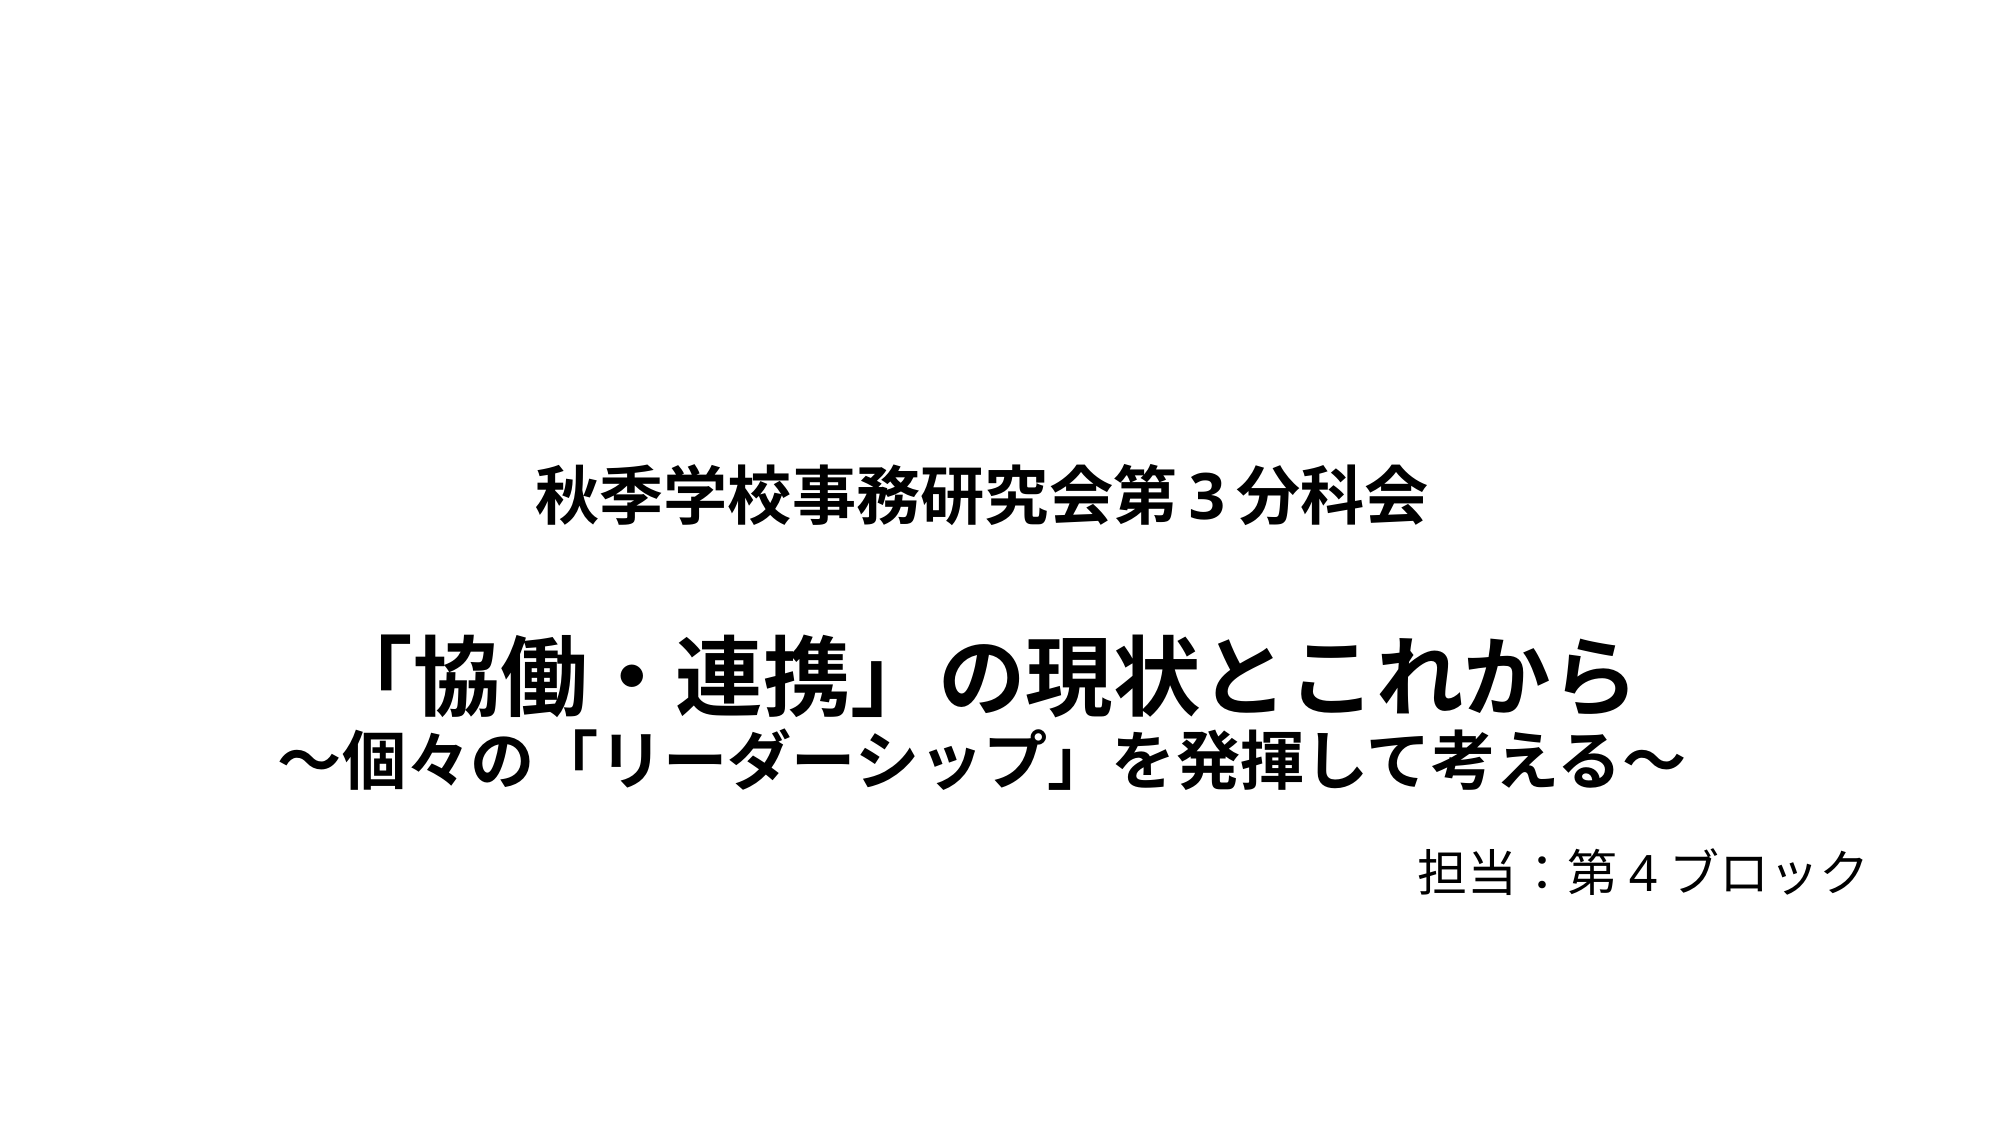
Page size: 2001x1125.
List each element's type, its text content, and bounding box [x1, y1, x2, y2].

title 秋季学校事務研究会第3分科会 「協働・連携」の現状とこれから ～個々の「リーダーシップ」を発揮して考える～ [108, 448, 1856, 841]
subtitle 担当：第4ブロック [384, 840, 1885, 1113]
